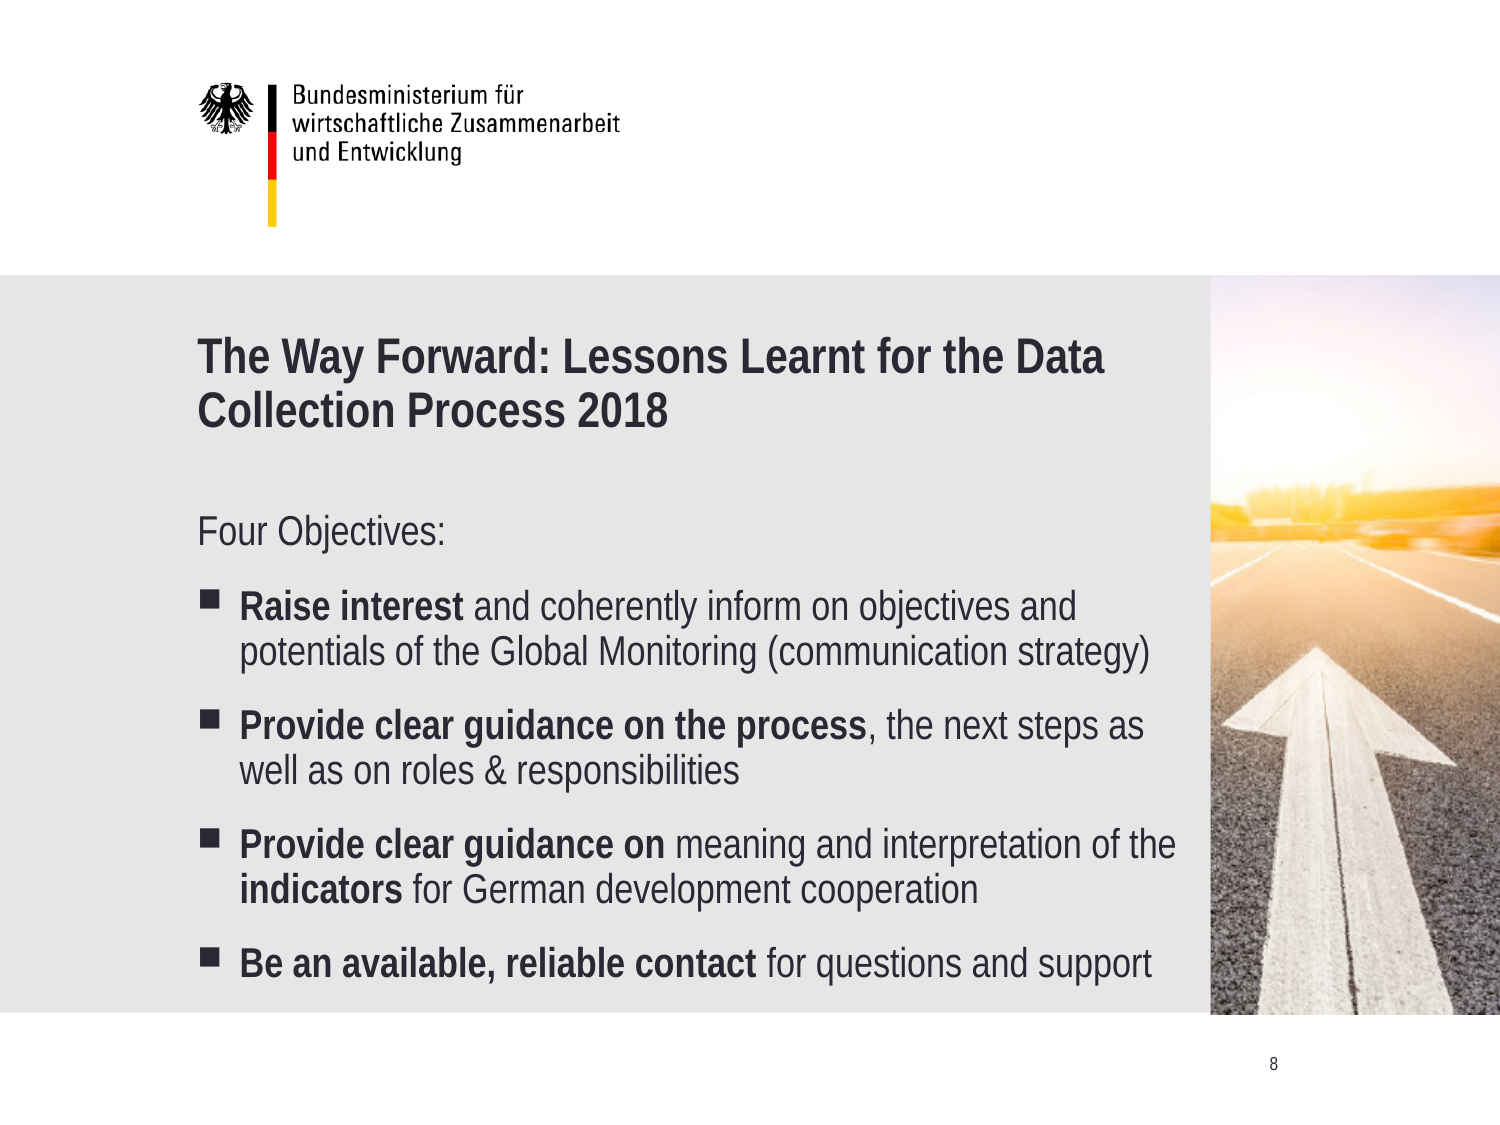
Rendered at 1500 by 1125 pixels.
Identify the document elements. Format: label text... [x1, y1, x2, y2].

list Four Objectives: Raise interest and coherently inform on objectives and potentials of the Global Monitoring (communication strategy) Provide clear guidance on the process, the next steps as well as on roles & responsibilities Provide clear guidance on meaning and interpretation of the indicators for German development cooperation Be an available, reliable contact for questions and support [197, 509, 1205, 1010]
title The Way Forward: Lessons Learnt for the Data Collection Process 2018 [197, 330, 1178, 500]
picture [159, 37, 687, 274]
picture [1210, 274, 1500, 1015]
slide_number 8 [992, 1024, 1294, 1101]
